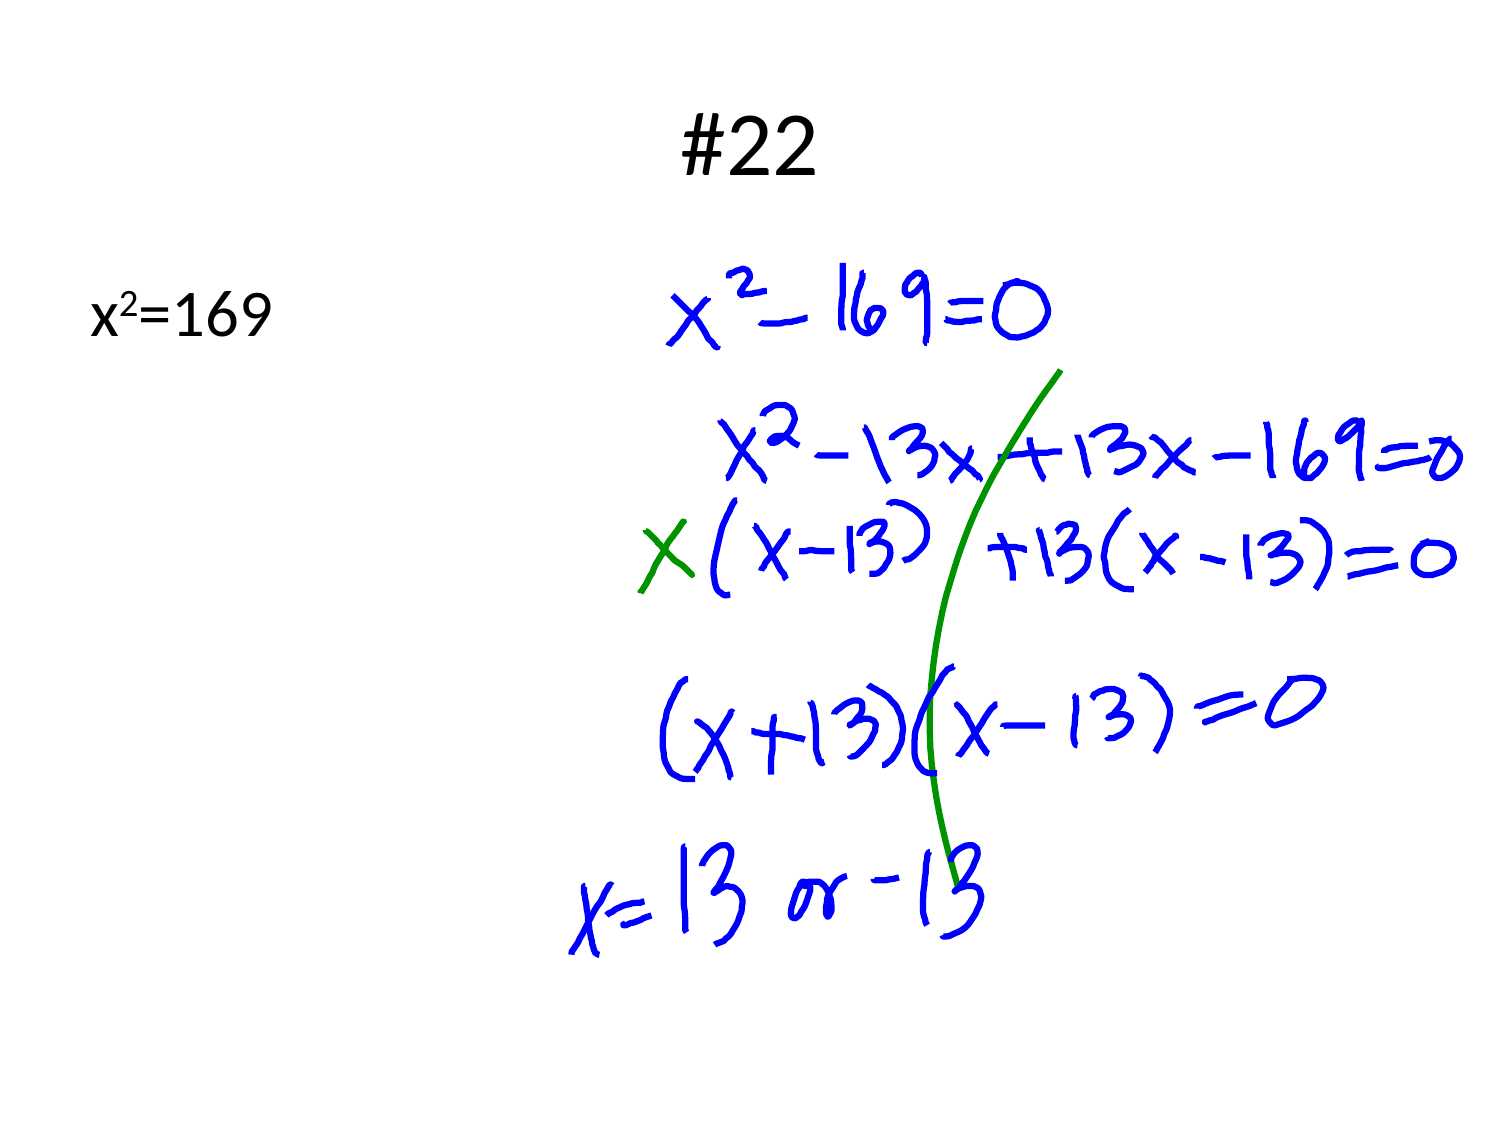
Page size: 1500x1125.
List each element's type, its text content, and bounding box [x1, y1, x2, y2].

text_box [945, 318, 982, 323]
text_box [949, 447, 973, 482]
text_box [964, 464, 981, 481]
text_box [665, 550, 693, 576]
text_box [1299, 519, 1331, 590]
text_box [588, 920, 600, 956]
text_box [1090, 425, 1145, 473]
text_box [840, 262, 844, 331]
text_box [570, 883, 613, 955]
text_box [1150, 435, 1174, 457]
text_box [863, 426, 890, 483]
text_box [833, 699, 876, 758]
text_box [903, 272, 928, 344]
text_box [1213, 454, 1251, 459]
text_box [692, 316, 719, 349]
text_box [712, 740, 732, 779]
text_box [853, 272, 885, 334]
text_box [941, 844, 983, 938]
text_box [891, 425, 937, 476]
text_box [1347, 564, 1399, 578]
text_box [719, 420, 742, 451]
text_box [1174, 457, 1196, 474]
text_box [999, 532, 1014, 581]
text_box [1144, 535, 1177, 573]
text_box [1413, 540, 1455, 576]
text_box [940, 442, 962, 463]
text_box [922, 851, 930, 926]
text_box [583, 885, 591, 921]
title #22 [75, 45, 1425, 233]
text_box [858, 520, 892, 575]
text_box [975, 734, 990, 755]
text_box [1204, 702, 1257, 724]
text_box [1140, 674, 1171, 753]
text_box [1259, 532, 1302, 584]
text_box [1158, 557, 1174, 575]
text_box [754, 525, 772, 554]
text_box [742, 451, 768, 482]
text_box [759, 317, 808, 325]
text_box [987, 546, 1004, 550]
text_box [701, 844, 744, 946]
text_box [770, 716, 777, 775]
text_box [1141, 532, 1157, 555]
text_box [790, 875, 848, 919]
text_box [815, 453, 849, 457]
text_box [809, 701, 825, 764]
text_box [1196, 693, 1244, 709]
text_box [1072, 695, 1078, 746]
text_box [1154, 439, 1192, 479]
text_box [760, 530, 791, 572]
text_box [872, 876, 900, 881]
text_box [639, 520, 685, 594]
text_box [1040, 470, 1046, 481]
text_box [1056, 522, 1090, 582]
text_box [1295, 419, 1326, 479]
text_box [1245, 534, 1250, 580]
text_box [672, 294, 693, 316]
text_box [694, 710, 734, 773]
text_box [957, 703, 998, 757]
text_box [751, 730, 771, 735]
text_box [683, 845, 688, 933]
text_box [1200, 556, 1226, 564]
text_box [1383, 445, 1418, 453]
text_box [1428, 437, 1461, 479]
text_box [1345, 549, 1392, 556]
text_box [1337, 419, 1363, 481]
text_box [888, 501, 928, 562]
text_box [955, 703, 975, 733]
text_box [662, 678, 696, 780]
text_box [606, 900, 645, 916]
list x2=169 [75, 262, 1425, 1005]
text_box [1091, 688, 1132, 739]
text_box [949, 300, 984, 305]
text_box [994, 280, 1049, 339]
text_box [772, 556, 788, 580]
text_box [728, 268, 767, 296]
text_box [1377, 456, 1432, 469]
text_box [1076, 434, 1091, 476]
text_box [696, 720, 715, 744]
text_box [725, 429, 756, 479]
text_box [1007, 546, 1027, 551]
text_box [1265, 421, 1274, 479]
text_box [867, 684, 904, 766]
text_box [849, 525, 854, 573]
text_box [667, 298, 709, 347]
text_box [761, 404, 800, 447]
text_box [1038, 529, 1052, 577]
text_box [712, 499, 738, 597]
text_box [1102, 508, 1134, 590]
text_box [1267, 677, 1325, 727]
text_box [775, 733, 806, 741]
text_box [929, 369, 1062, 861]
text_box [913, 665, 954, 775]
text_box [622, 914, 652, 927]
text_box [645, 530, 664, 549]
text_box [1045, 450, 1063, 454]
